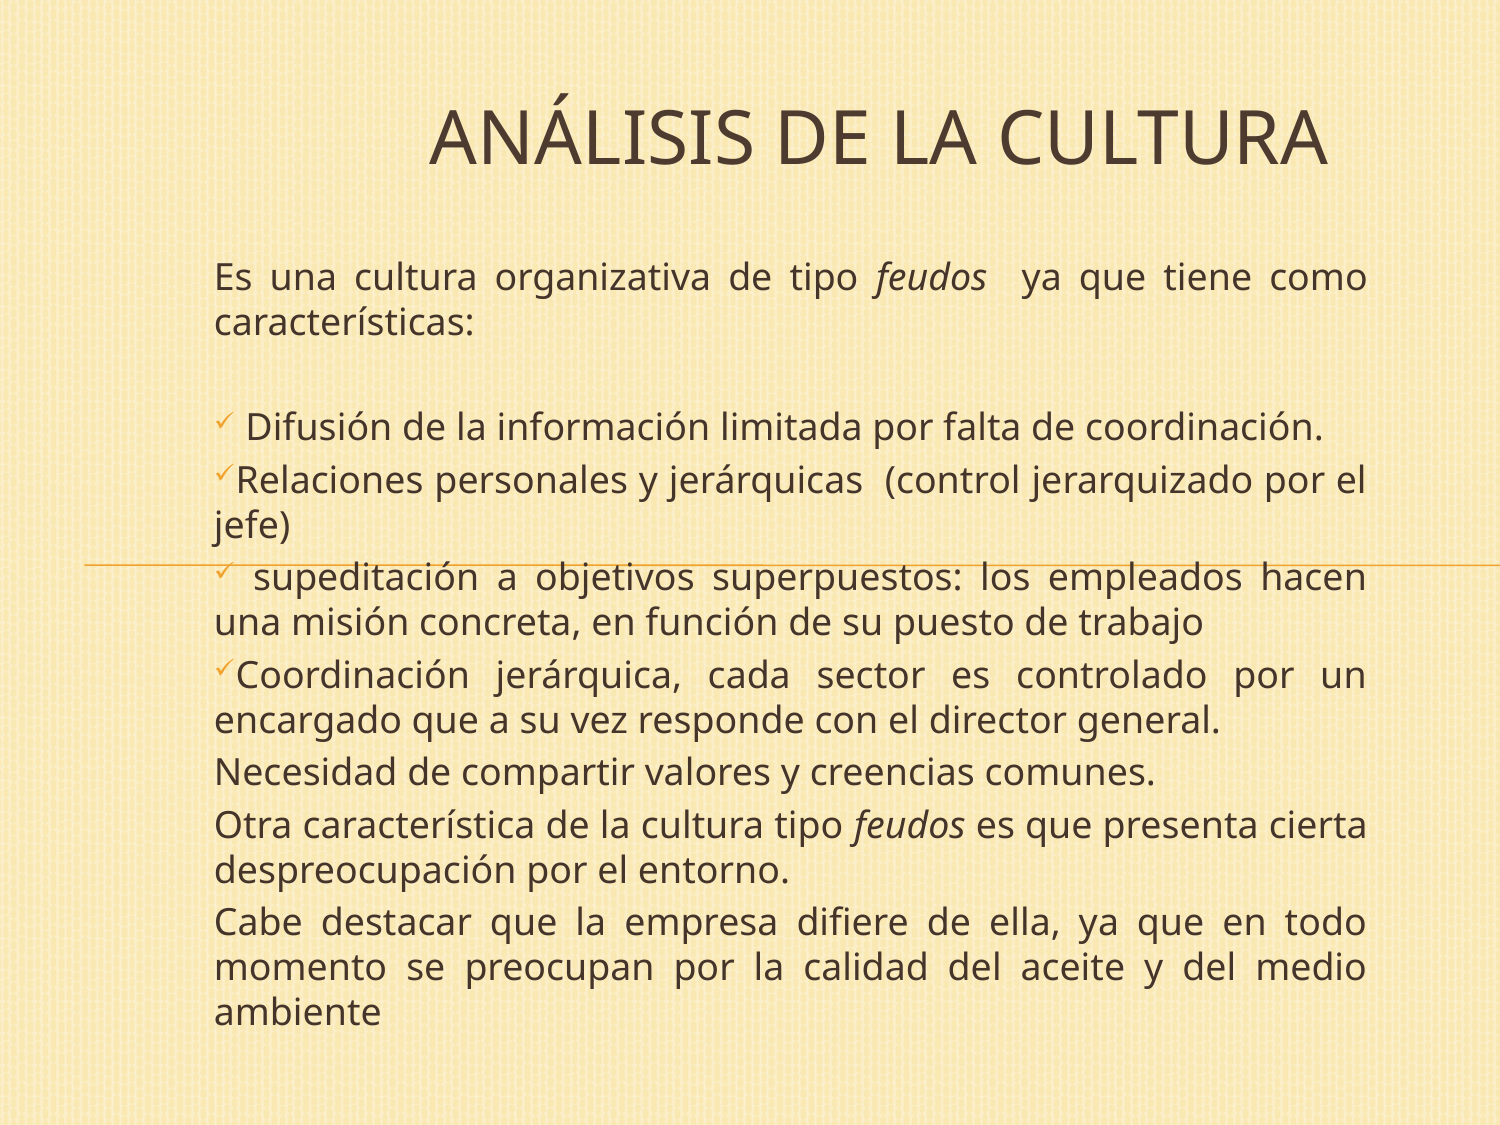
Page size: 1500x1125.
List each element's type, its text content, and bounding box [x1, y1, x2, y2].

title Análisis de la cultura [29, 82, 1442, 293]
list Es una cultura organizativa de tipo feudos ya que tiene como características: Difusión de la información limitada por falta de coordinación. Relaciones personales y jerárquicas (control jerarquizado por el jefe) supeditación a objetivos superpuestos: los empleados hacen una misión concreta, en función de su puesto de trabajo Coordinación jerárquica, cada sector es controlado por un encargado que a su vez responde con el director general. Necesidad de compartir valores y creencias comunes. Otra característica de la cultura tipo feudos es que presenta cierta despreocupación por el entorno. Cabe destacar que la empresa difiere de ella, ya que en todo momento se preocupan por la calidad del aceite y del medio ambiente [199, 293, 1383, 1043]
